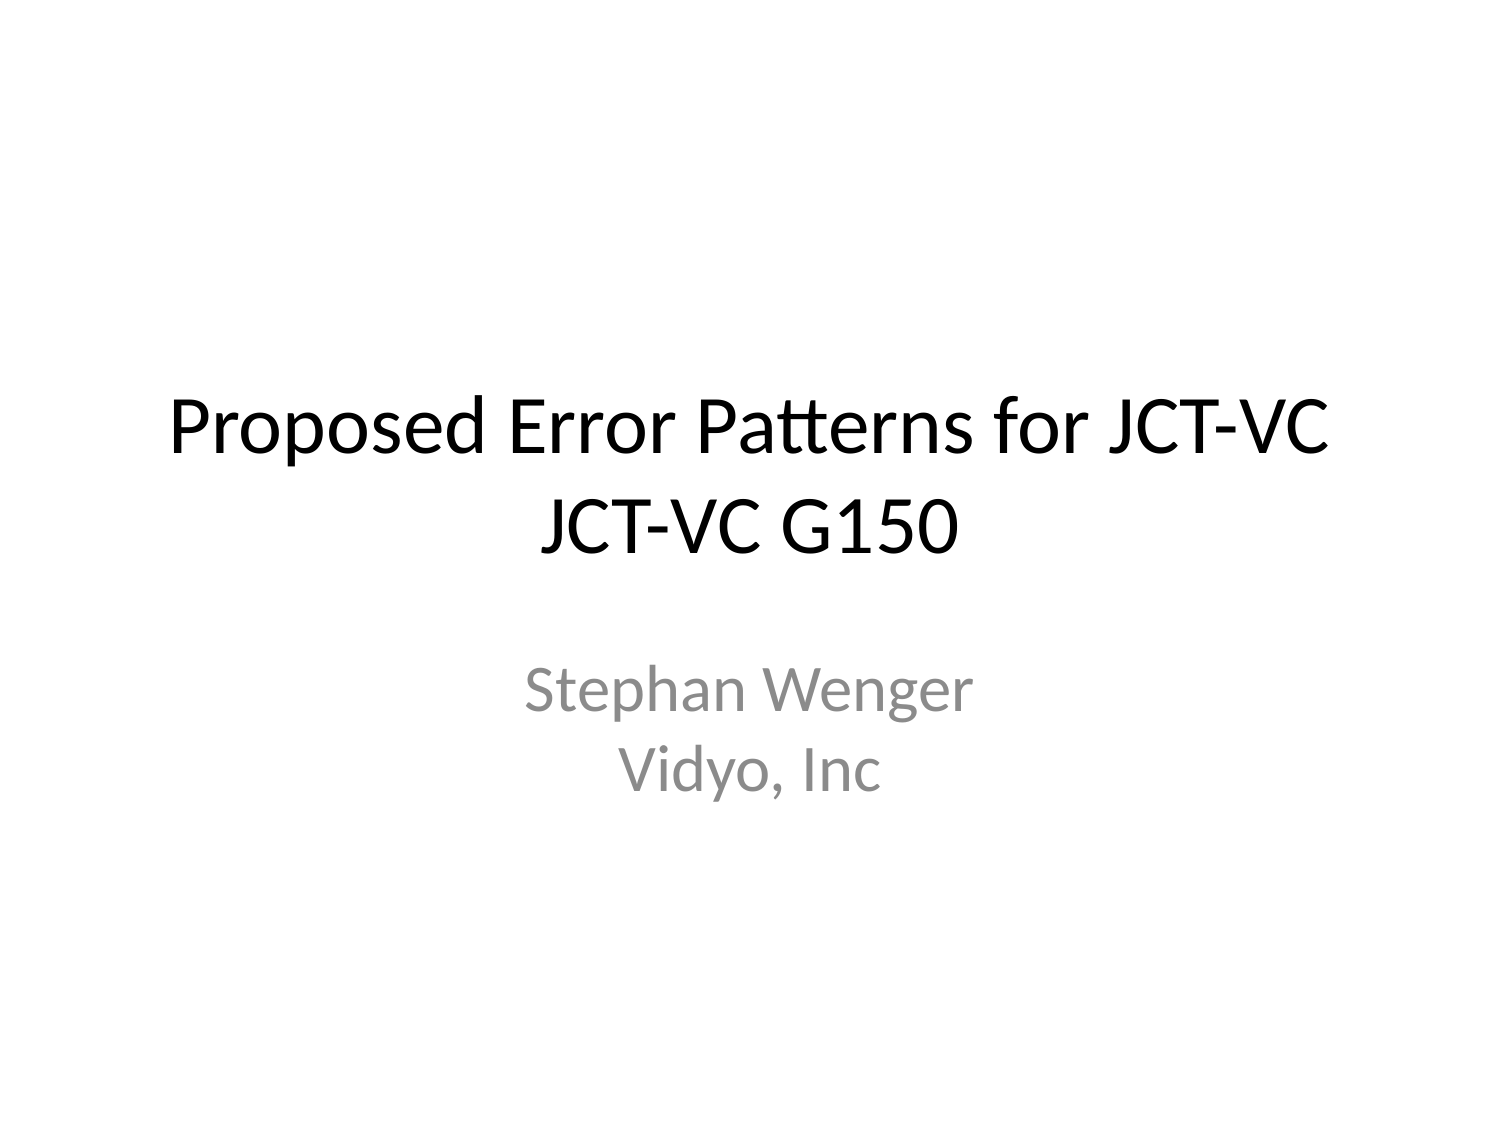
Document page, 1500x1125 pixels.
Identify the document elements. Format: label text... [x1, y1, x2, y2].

title Proposed Error Patterns for JCT-VC JCT-VC G150 [112, 349, 1388, 591]
subtitle Stephan Wenger Vidyo, Inc [225, 637, 1275, 925]
